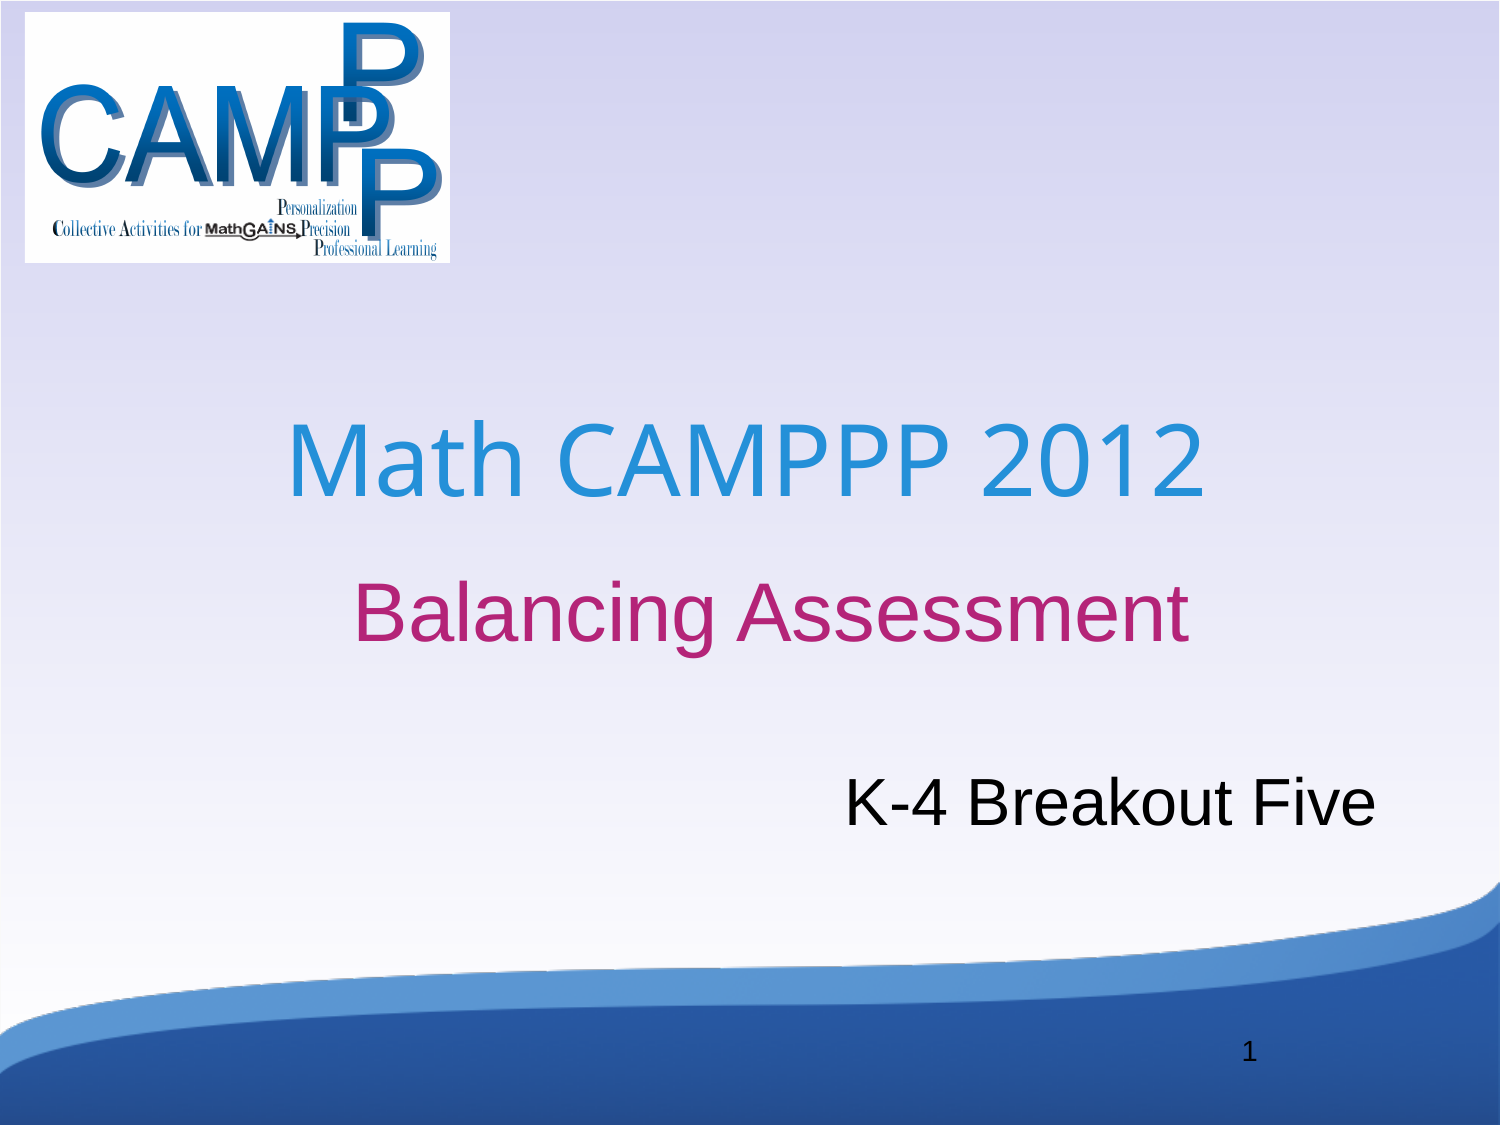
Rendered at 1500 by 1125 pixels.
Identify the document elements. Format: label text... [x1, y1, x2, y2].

text_box [0, 0, 1500, 877]
text_box K-4 Breakout Five [637, 749, 1400, 838]
picture [0, 878, 1500, 1125]
picture [24, 12, 451, 263]
title Math CAMPPP 2012 [86, 261, 1414, 651]
list Balancing Assessment [149, 549, 1401, 838]
